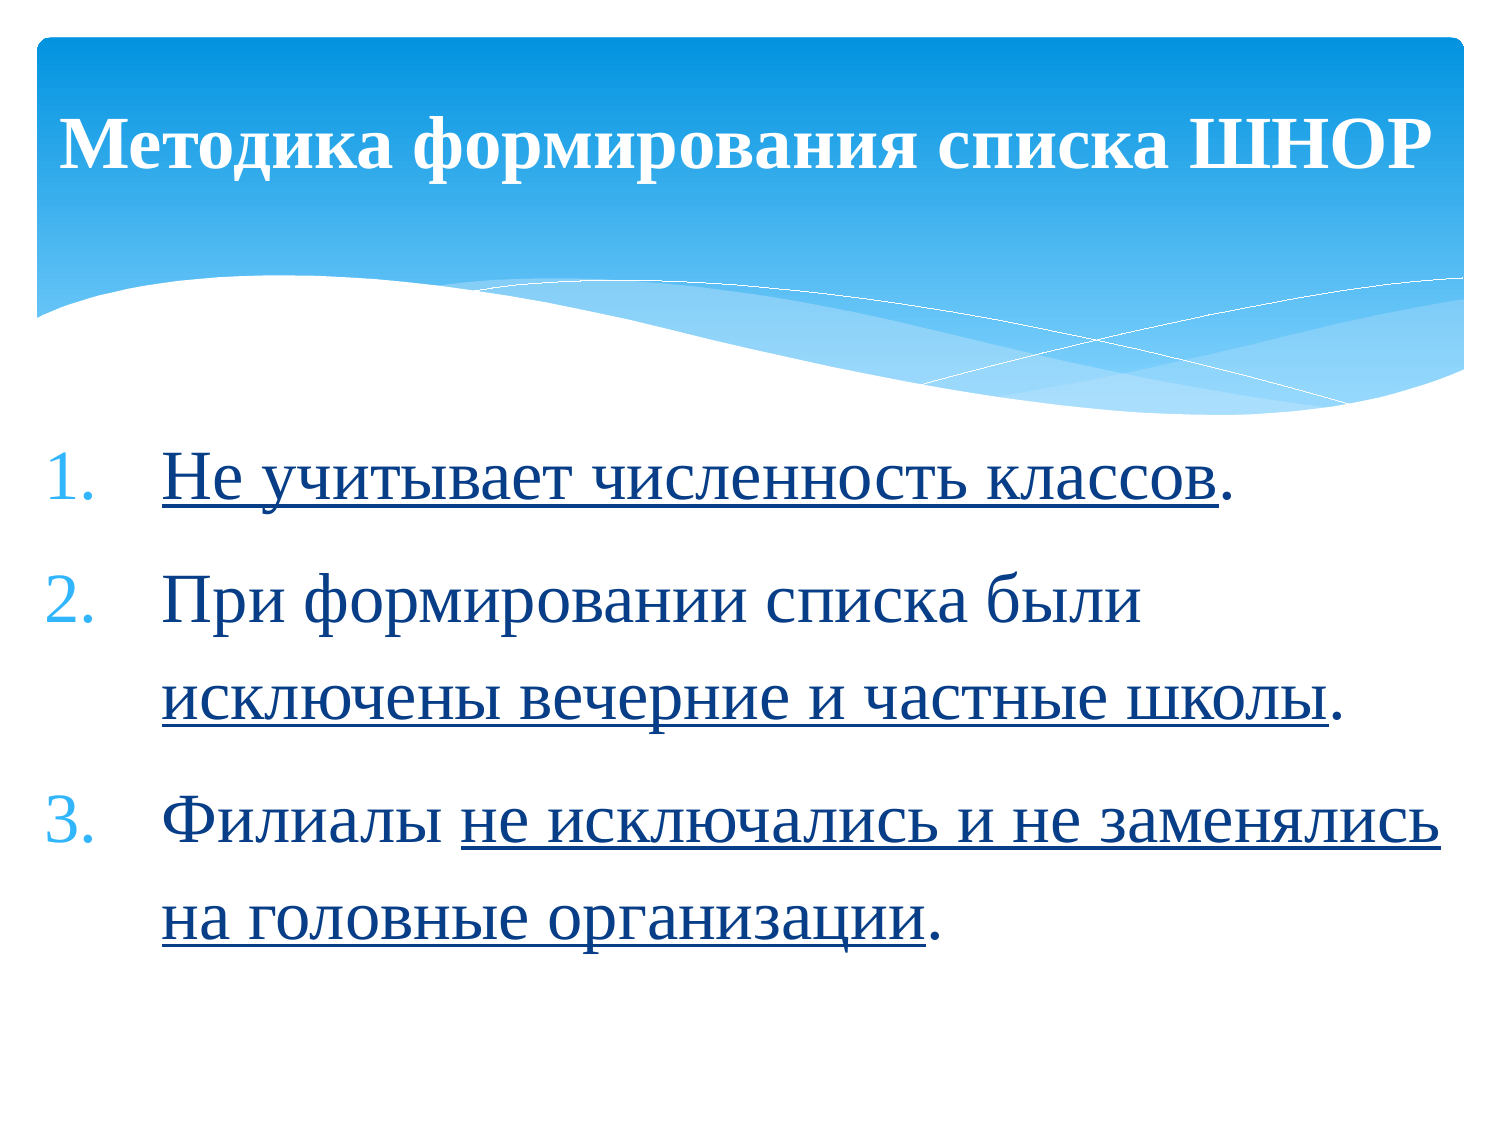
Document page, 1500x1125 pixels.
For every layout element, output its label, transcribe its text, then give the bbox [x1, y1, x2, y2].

list Не учитывает численность классов. При формировании списка были исключены вечерние и частные школы. Филиалы не исключались и не заменялись на головные организации. [29, 408, 1500, 1125]
title Методика формирования списка ШНОР [41, 45, 1471, 232]
